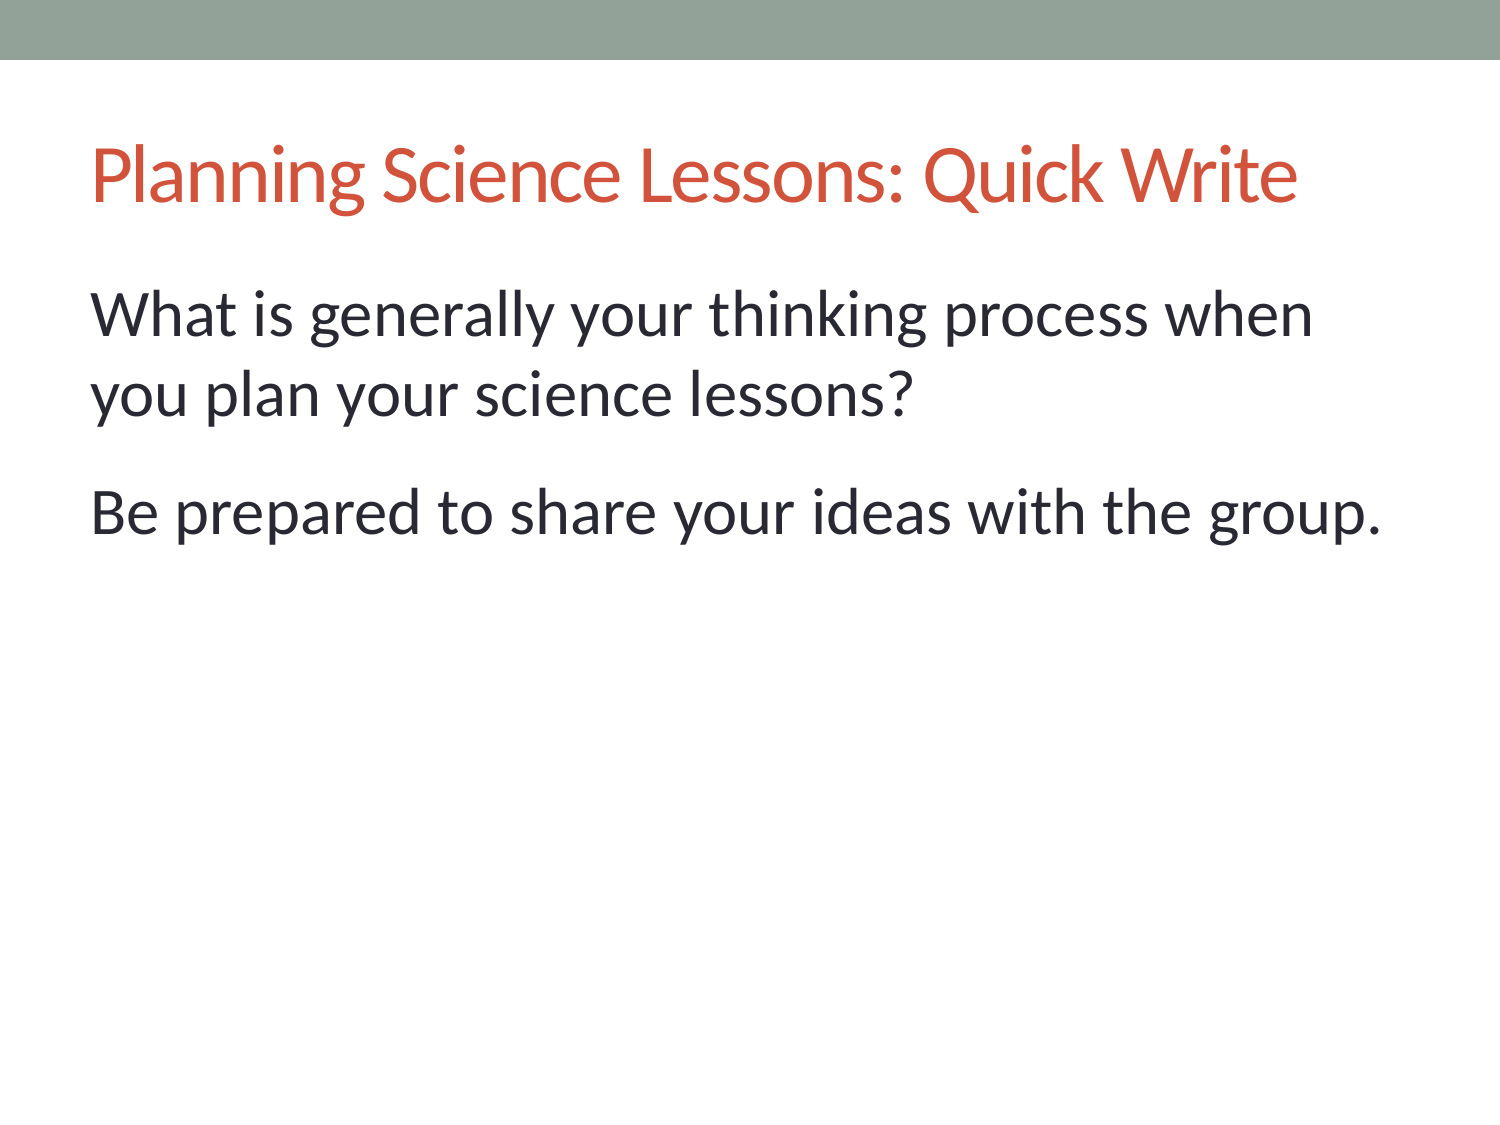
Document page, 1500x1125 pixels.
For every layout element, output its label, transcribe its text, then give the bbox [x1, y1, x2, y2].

list What is generally your thinking process when you plan your science lessons? Be prepared to share your ideas with the group. [75, 262, 1425, 1063]
title Planning Science Lessons: Quick Write [75, 87, 1425, 250]
